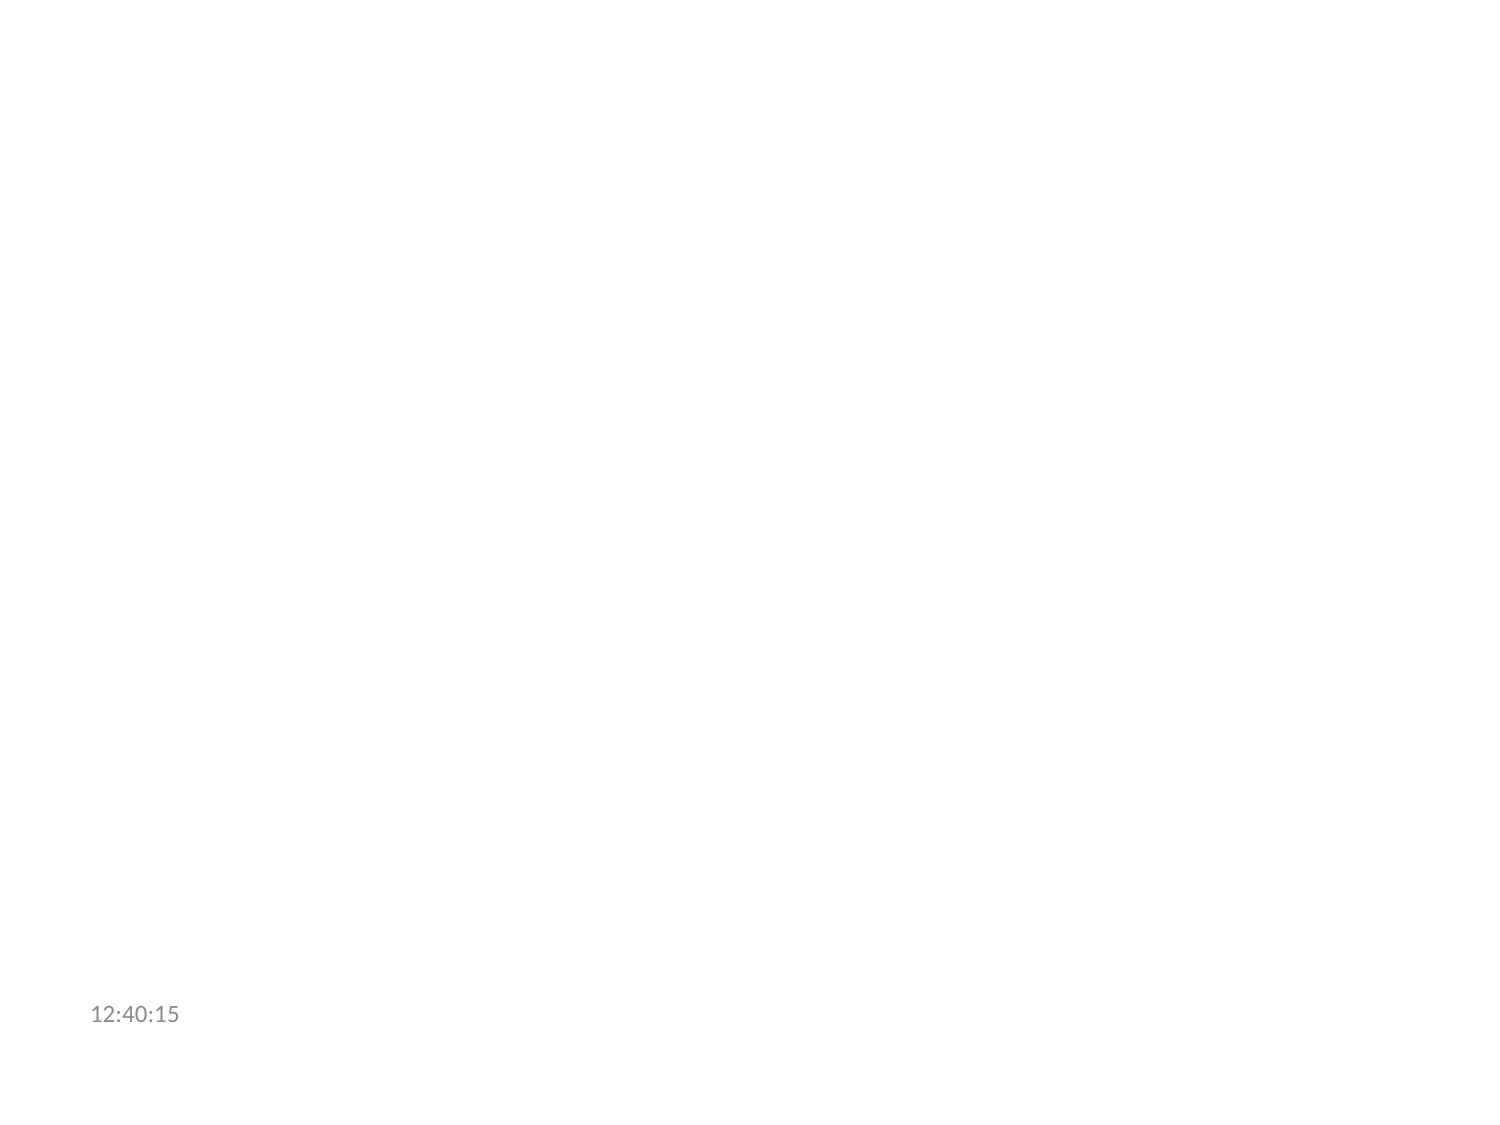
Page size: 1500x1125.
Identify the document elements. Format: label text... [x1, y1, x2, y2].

text_box 15:35:09 [75, 982, 425, 1043]
